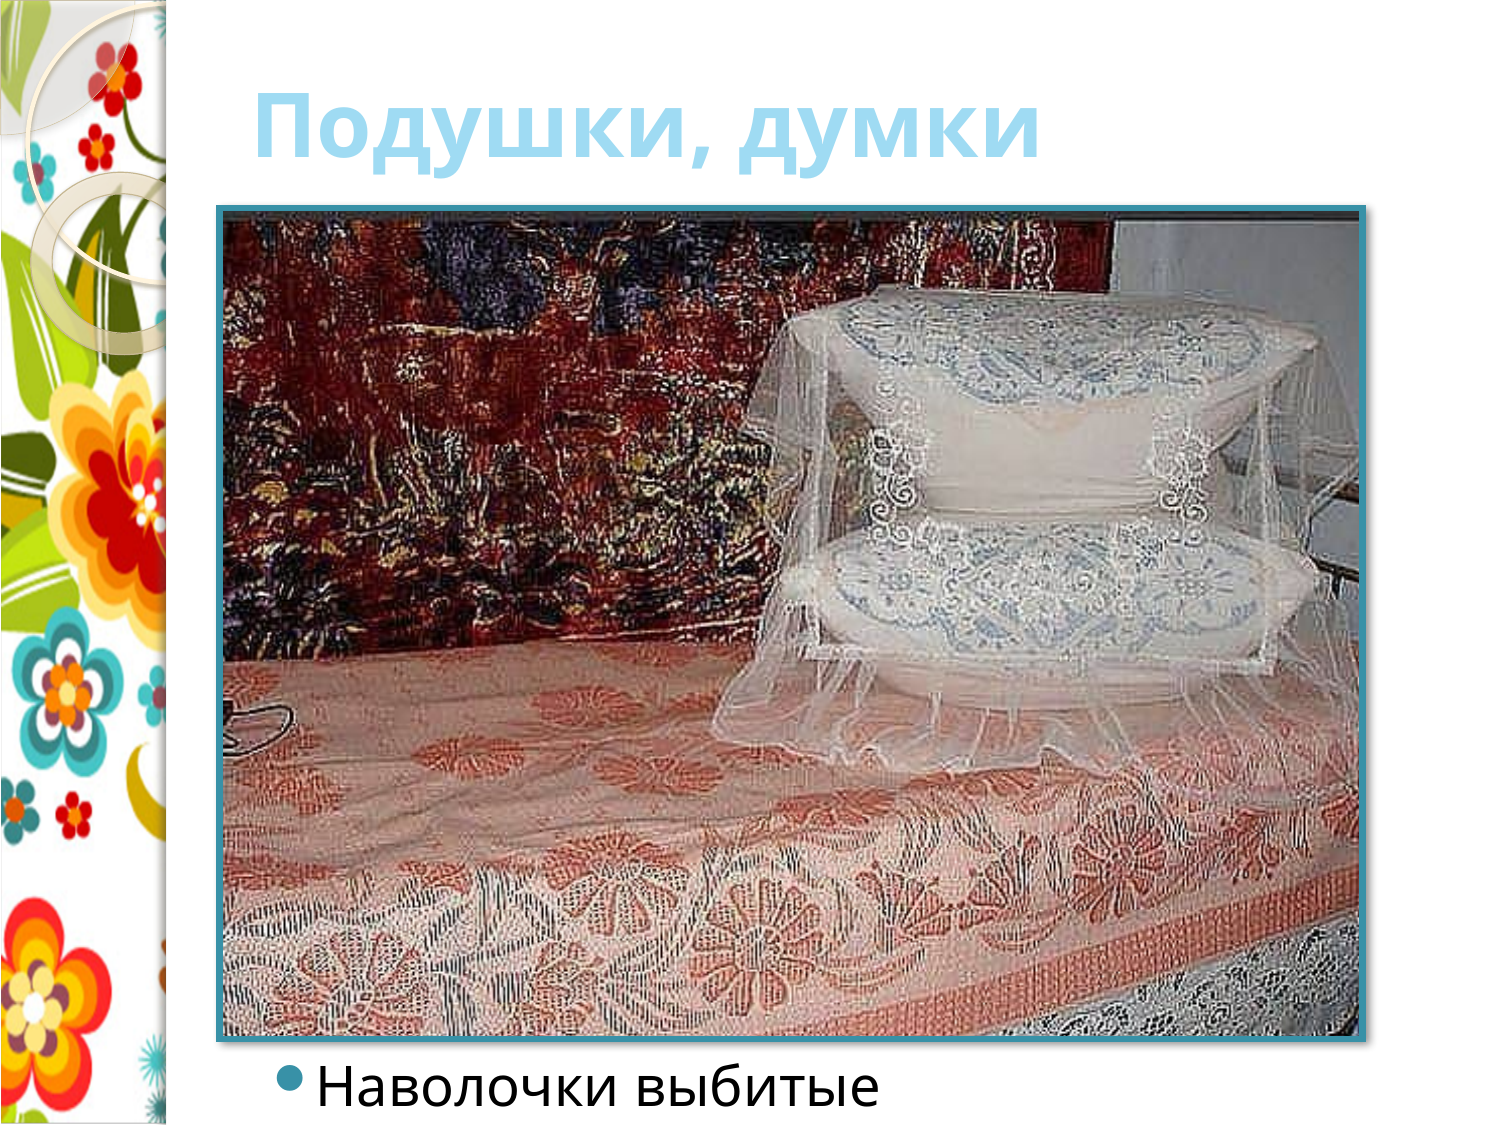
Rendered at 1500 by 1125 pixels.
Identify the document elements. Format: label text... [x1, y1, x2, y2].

picture [136, 0, 164, 4]
picture [222, 210, 1360, 1036]
picture [0, 134, 166, 1125]
picture [53, 241, 160, 332]
picture [62, 195, 160, 280]
title Подушки, думки [235, 45, 1466, 200]
picture [32, 13, 160, 207]
list Наволочки выбитые [246, 1051, 1102, 1125]
